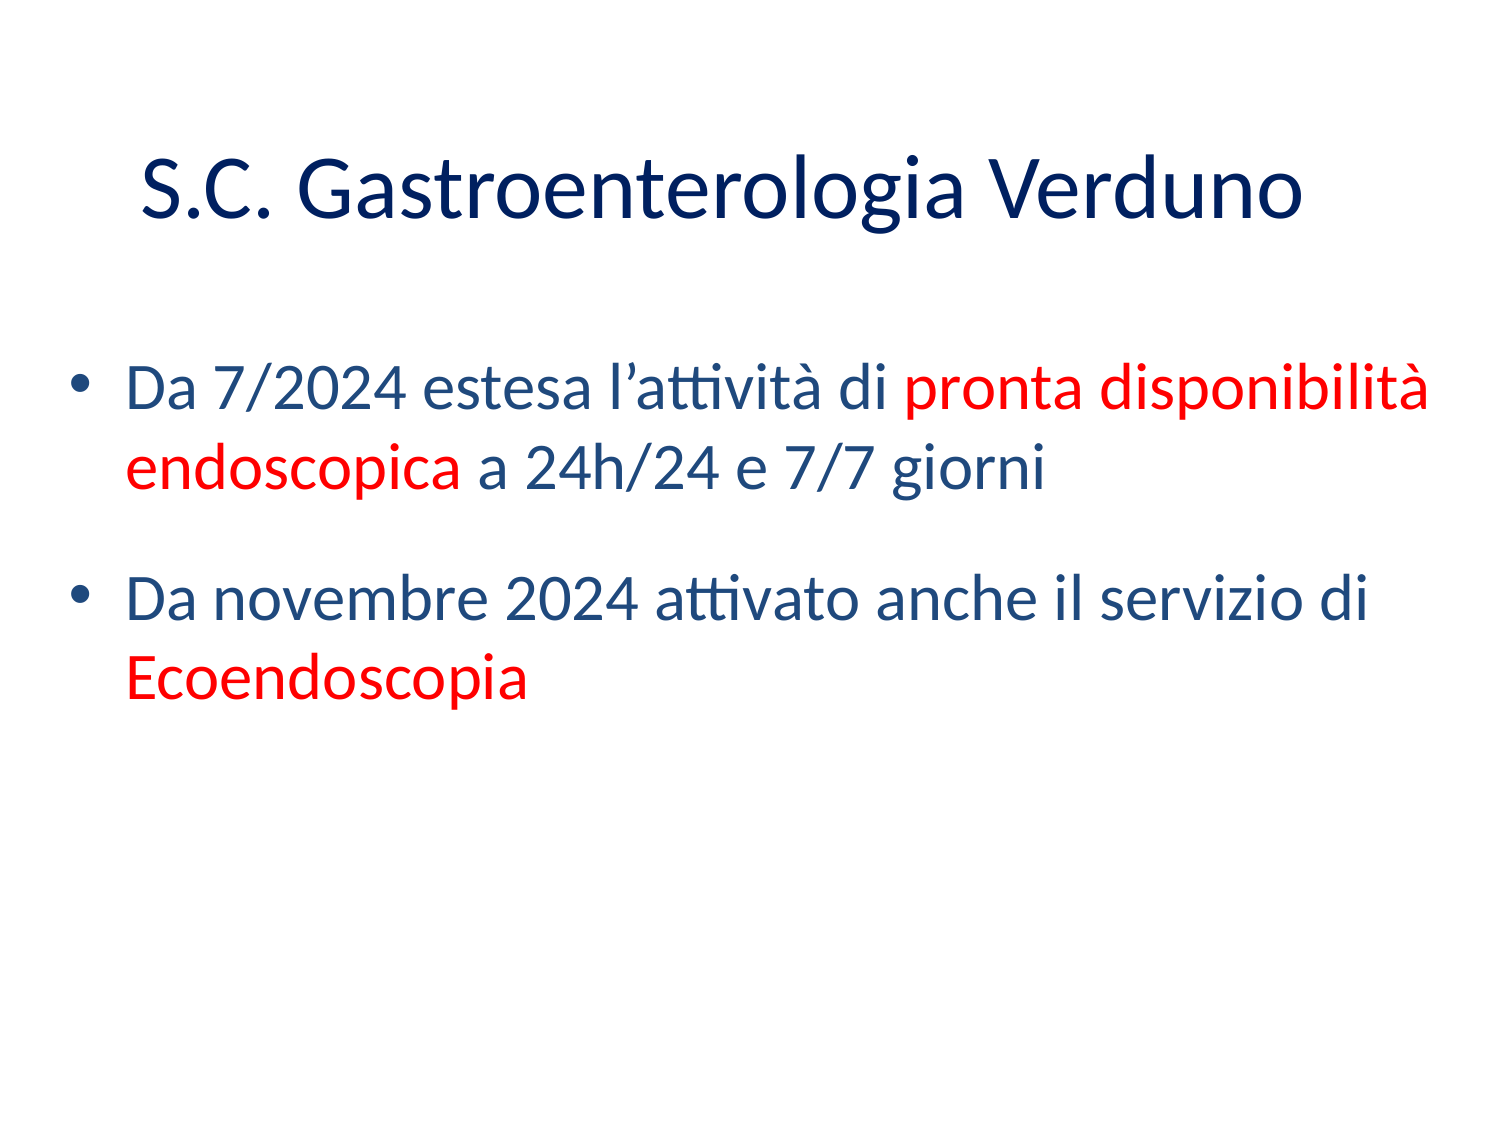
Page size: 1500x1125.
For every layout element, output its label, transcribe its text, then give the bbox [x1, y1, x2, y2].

list Da 7/2024 estesa l’attività di pronta disponibilità endoscopica a 24h/24 e 7/7 giorni Da novembre 2024 attivato anche il servizio di Ecoendoscopia [53, 334, 1459, 835]
text_box S.C. Gastroenterologia Verduno [96, 61, 1372, 303]
